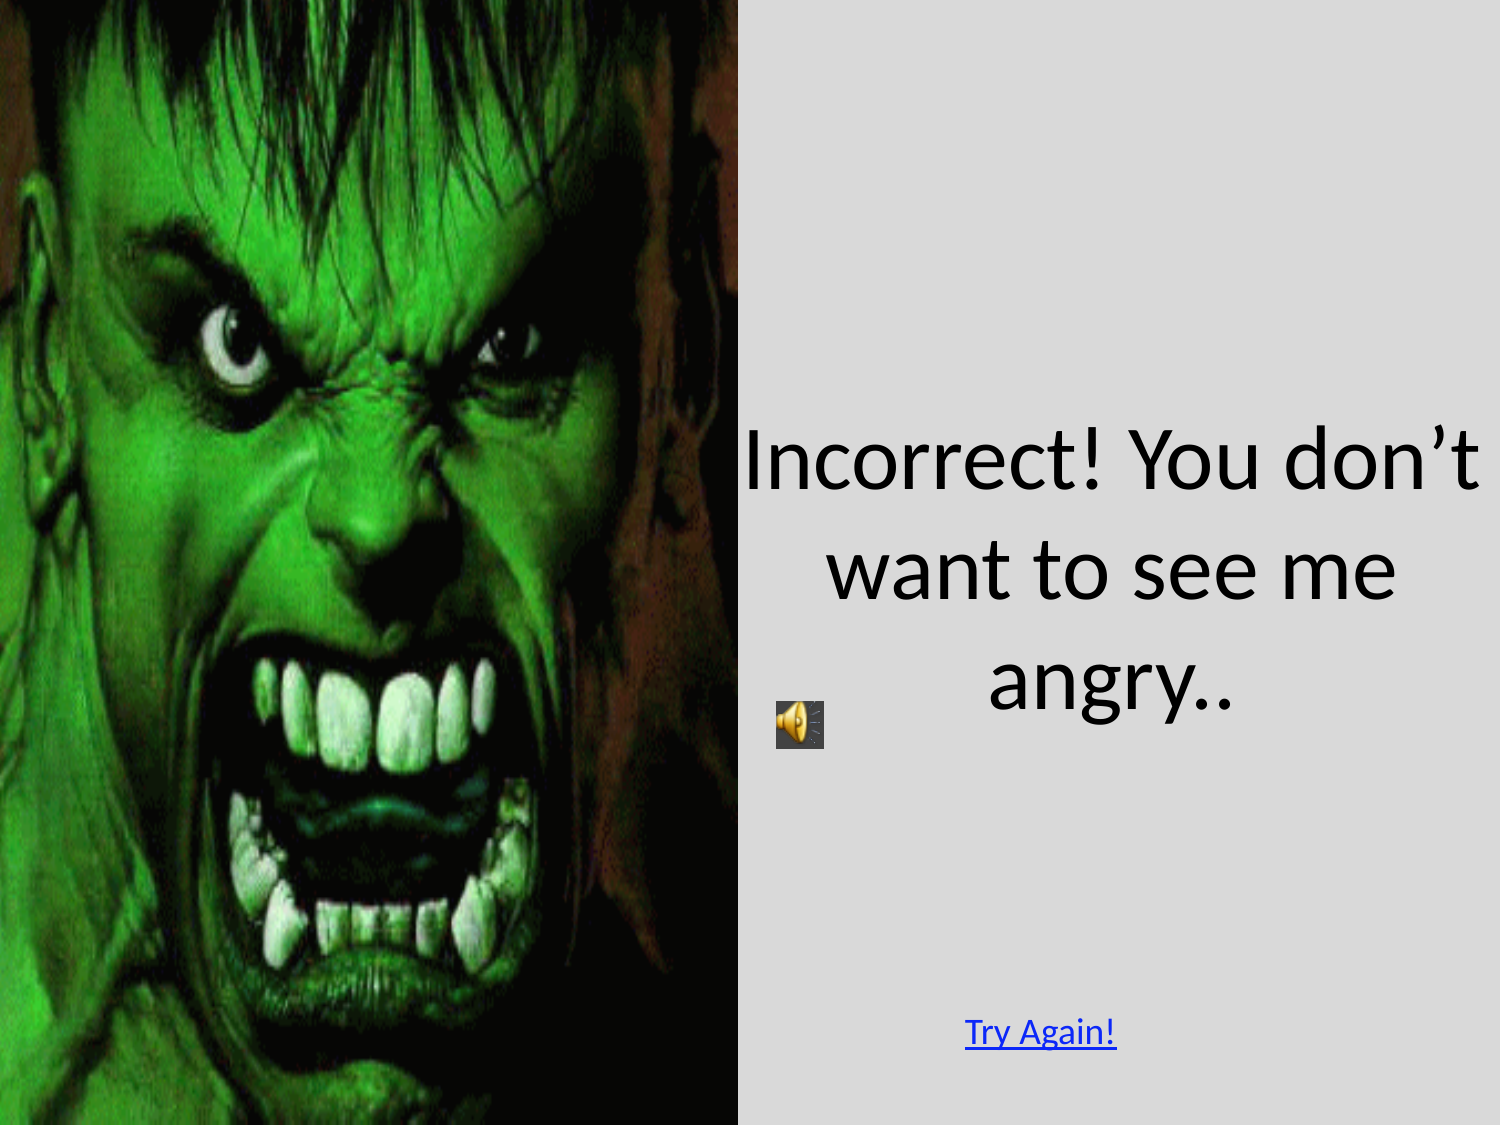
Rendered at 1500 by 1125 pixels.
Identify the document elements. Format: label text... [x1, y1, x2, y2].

picture [774, 699, 826, 751]
text_box Try Again! [950, 999, 1275, 1060]
title Incorrect! You don’t want to see me angry.. [738, 0, 1500, 1125]
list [0, 0, 738, 1125]
